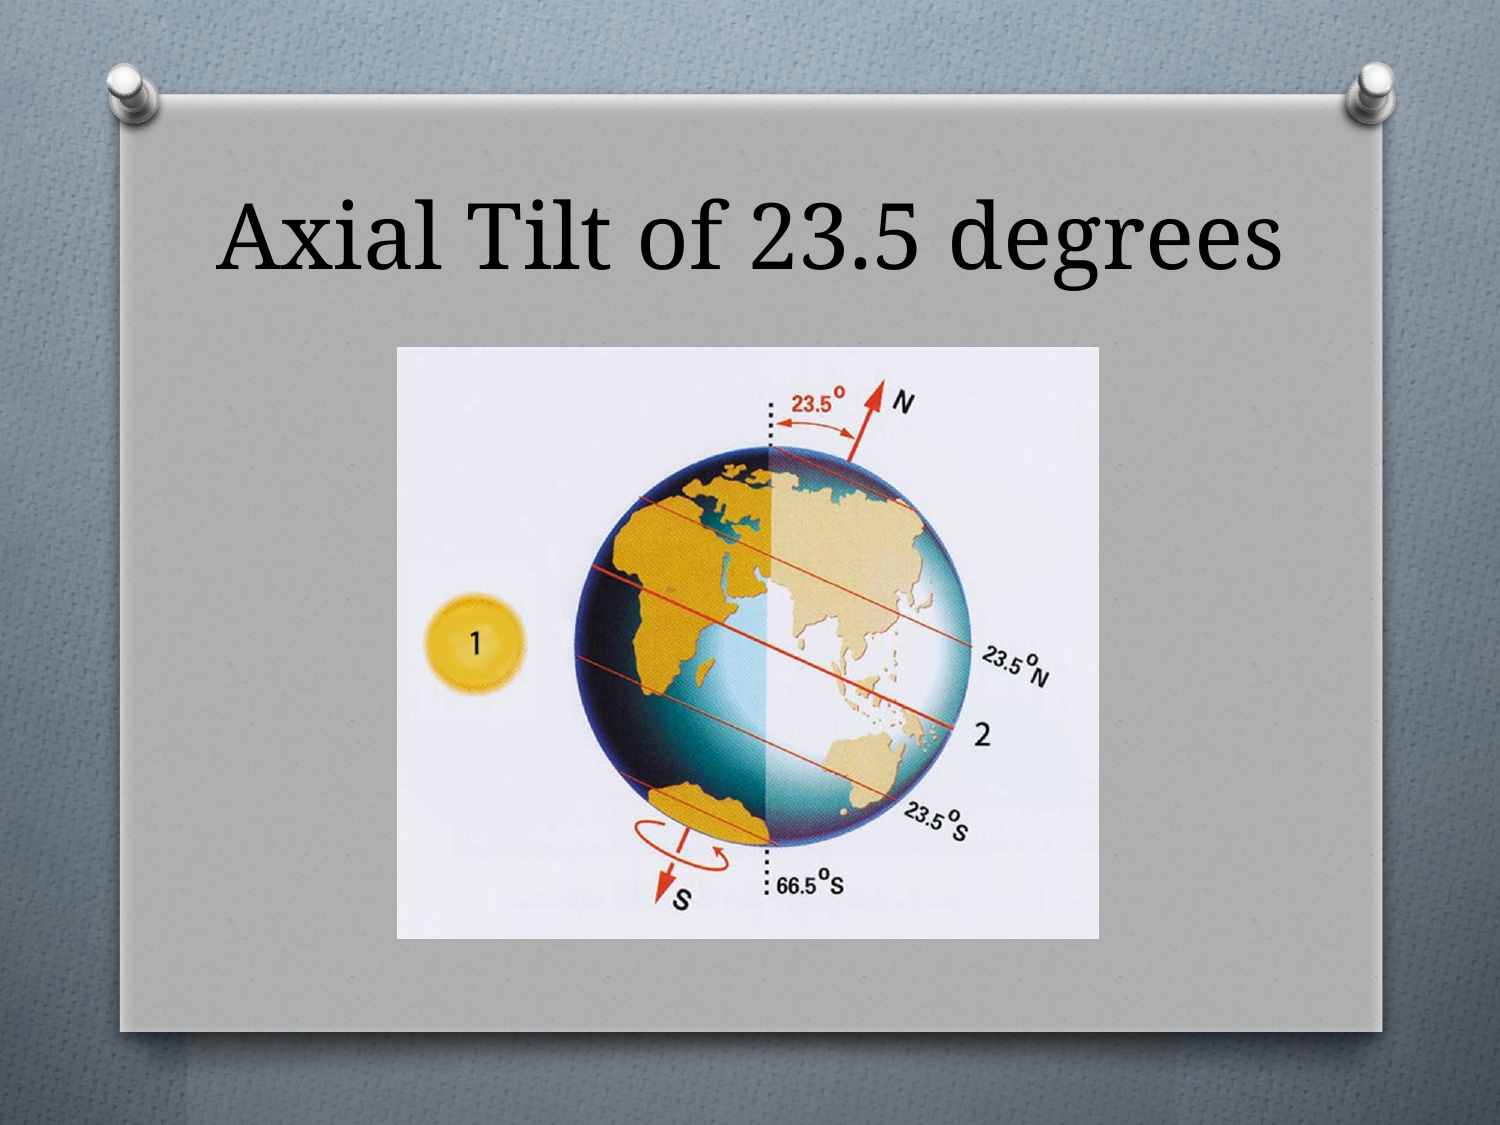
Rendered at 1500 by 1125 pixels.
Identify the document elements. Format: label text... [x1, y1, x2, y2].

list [397, 347, 1099, 939]
picture [1317, 35, 1439, 156]
title Axial Tilt of 23.5 degrees [179, 134, 1323, 332]
picture [75, 29, 198, 153]
